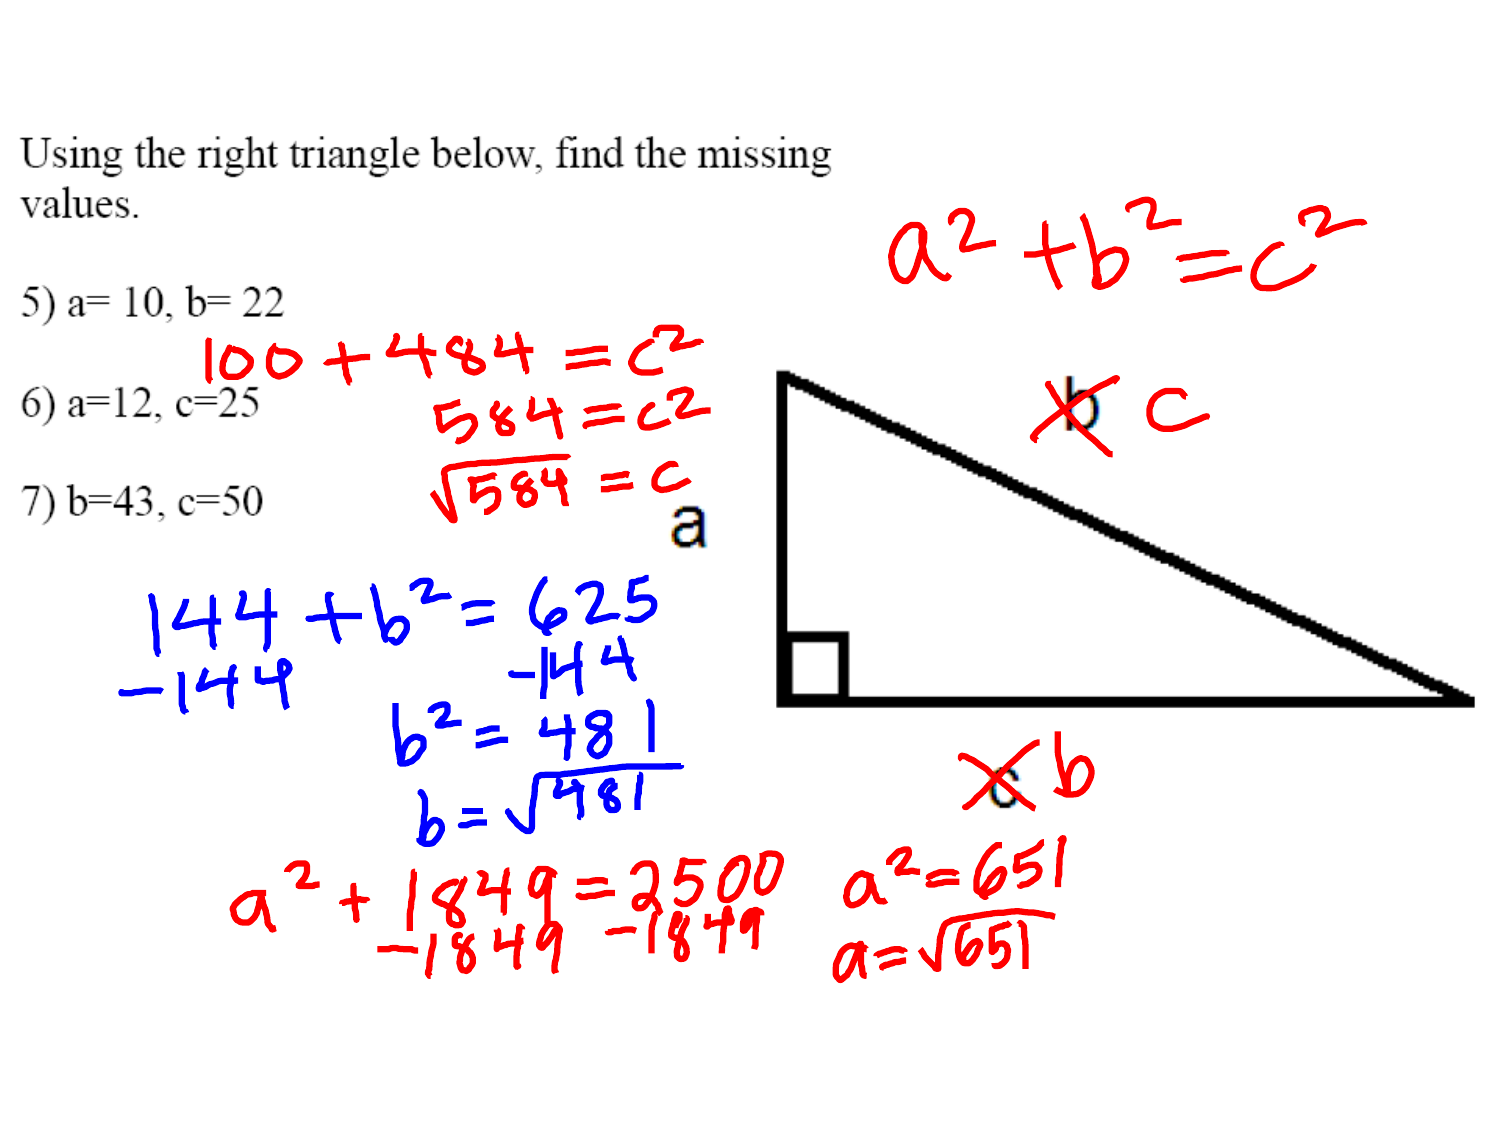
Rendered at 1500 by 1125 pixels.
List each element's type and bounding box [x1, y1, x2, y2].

text_box [431, 713, 462, 727]
text_box [888, 848, 921, 874]
text_box [632, 862, 662, 915]
text_box [408, 871, 416, 931]
text_box [286, 862, 320, 887]
text_box [231, 892, 277, 931]
text_box [475, 738, 509, 746]
picture [0, 124, 1500, 816]
text_box [676, 859, 705, 905]
text_box [957, 924, 982, 965]
text_box [502, 869, 510, 914]
text_box [607, 928, 637, 934]
text_box [650, 913, 658, 954]
text_box [950, 210, 978, 235]
text_box [927, 880, 960, 886]
text_box [991, 921, 1011, 967]
text_box [573, 781, 582, 818]
text_box [1018, 922, 1027, 969]
text_box [916, 224, 927, 235]
text_box [834, 942, 867, 981]
text_box [394, 713, 425, 765]
text_box [460, 821, 487, 827]
text_box [475, 727, 500, 734]
text_box [670, 913, 688, 960]
text_box [1127, 198, 1182, 228]
text_box [881, 959, 907, 969]
text_box [1081, 214, 1091, 235]
text_box [496, 929, 517, 950]
text_box [719, 857, 749, 901]
text_box [875, 948, 906, 957]
text_box [600, 781, 607, 808]
text_box [357, 898, 369, 903]
text_box [555, 779, 576, 797]
text_box [1057, 837, 1065, 888]
text_box [576, 879, 608, 883]
text_box [705, 907, 733, 954]
text_box [507, 767, 607, 832]
text_box [541, 717, 567, 735]
text_box [919, 910, 1056, 970]
text_box [477, 872, 503, 894]
text_box [845, 872, 887, 907]
text_box [742, 909, 762, 950]
text_box [427, 933, 435, 977]
text_box [577, 892, 615, 898]
text_box [515, 925, 523, 965]
text_box [587, 713, 607, 758]
text_box [927, 871, 958, 879]
text_box [538, 923, 561, 974]
text_box [975, 844, 1006, 898]
text_box [1014, 841, 1044, 887]
text_box [1300, 207, 1366, 235]
text_box [352, 885, 357, 918]
text_box [418, 791, 443, 845]
text_box [341, 899, 353, 905]
text_box [453, 934, 475, 972]
text_box [434, 878, 466, 926]
text_box [1044, 222, 1050, 235]
text_box [565, 714, 570, 759]
text_box [377, 947, 419, 952]
text_box [530, 868, 556, 923]
text_box [756, 852, 782, 894]
